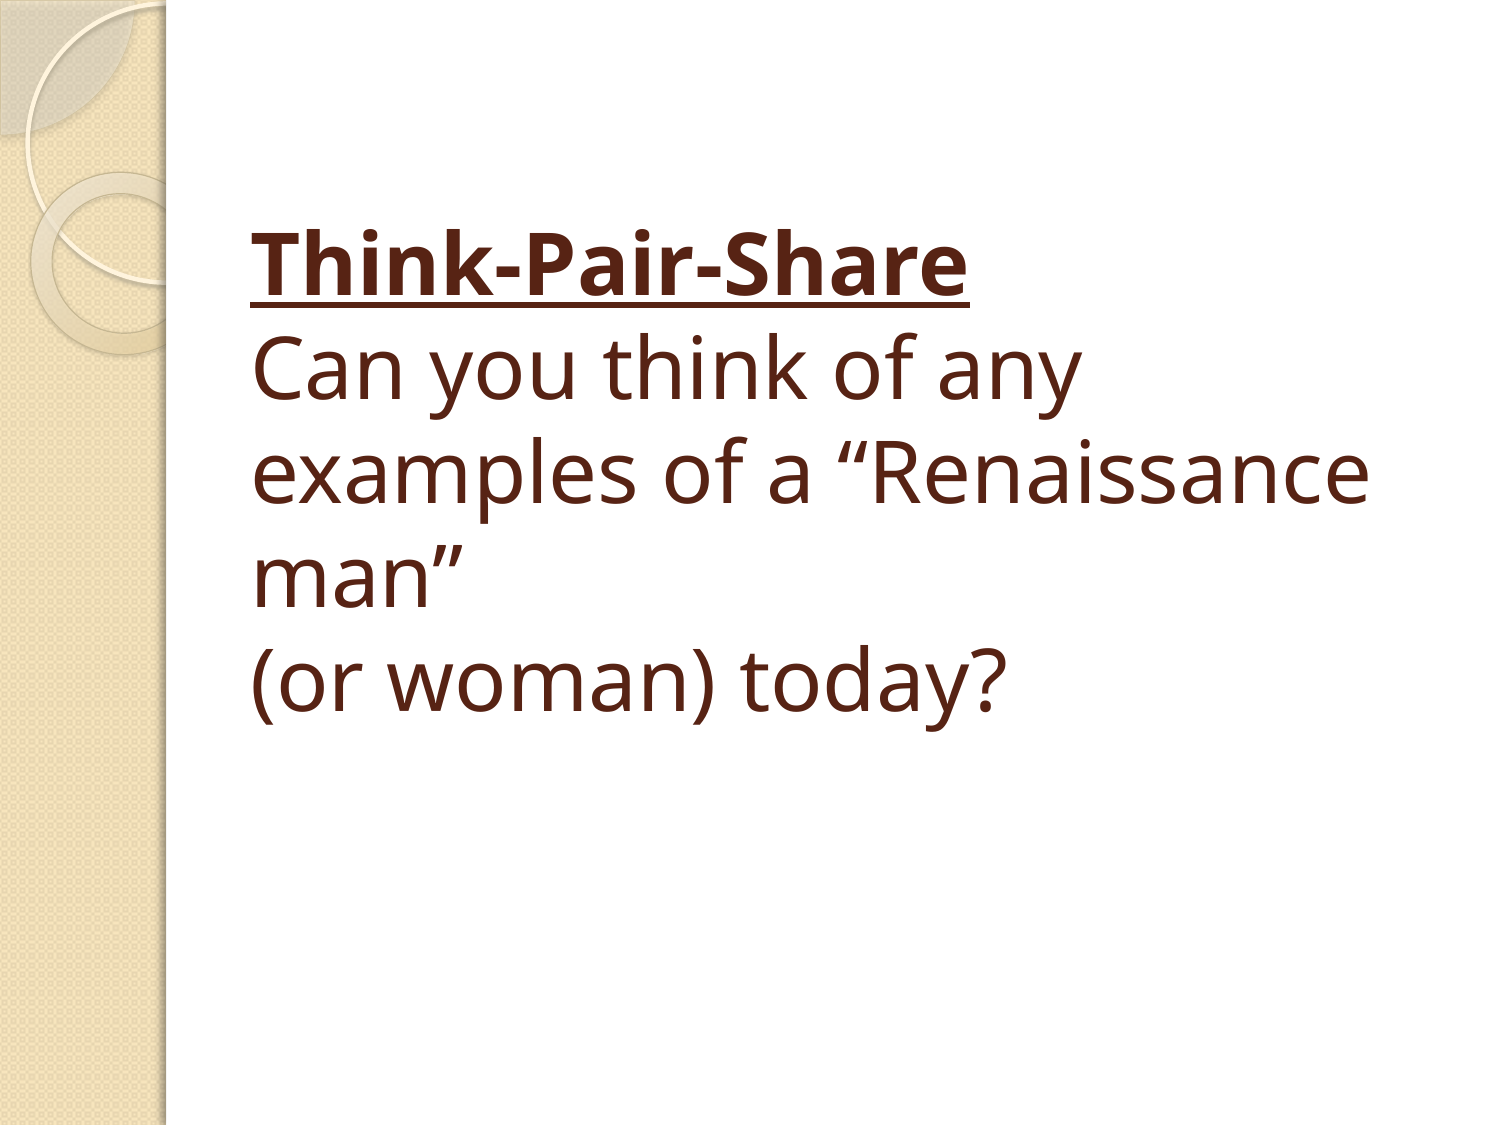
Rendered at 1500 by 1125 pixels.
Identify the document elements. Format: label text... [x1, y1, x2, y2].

title Think-Pair-Share Can you think of any examples of a “Renaissance man” (or woman) today? [235, 200, 1466, 738]
